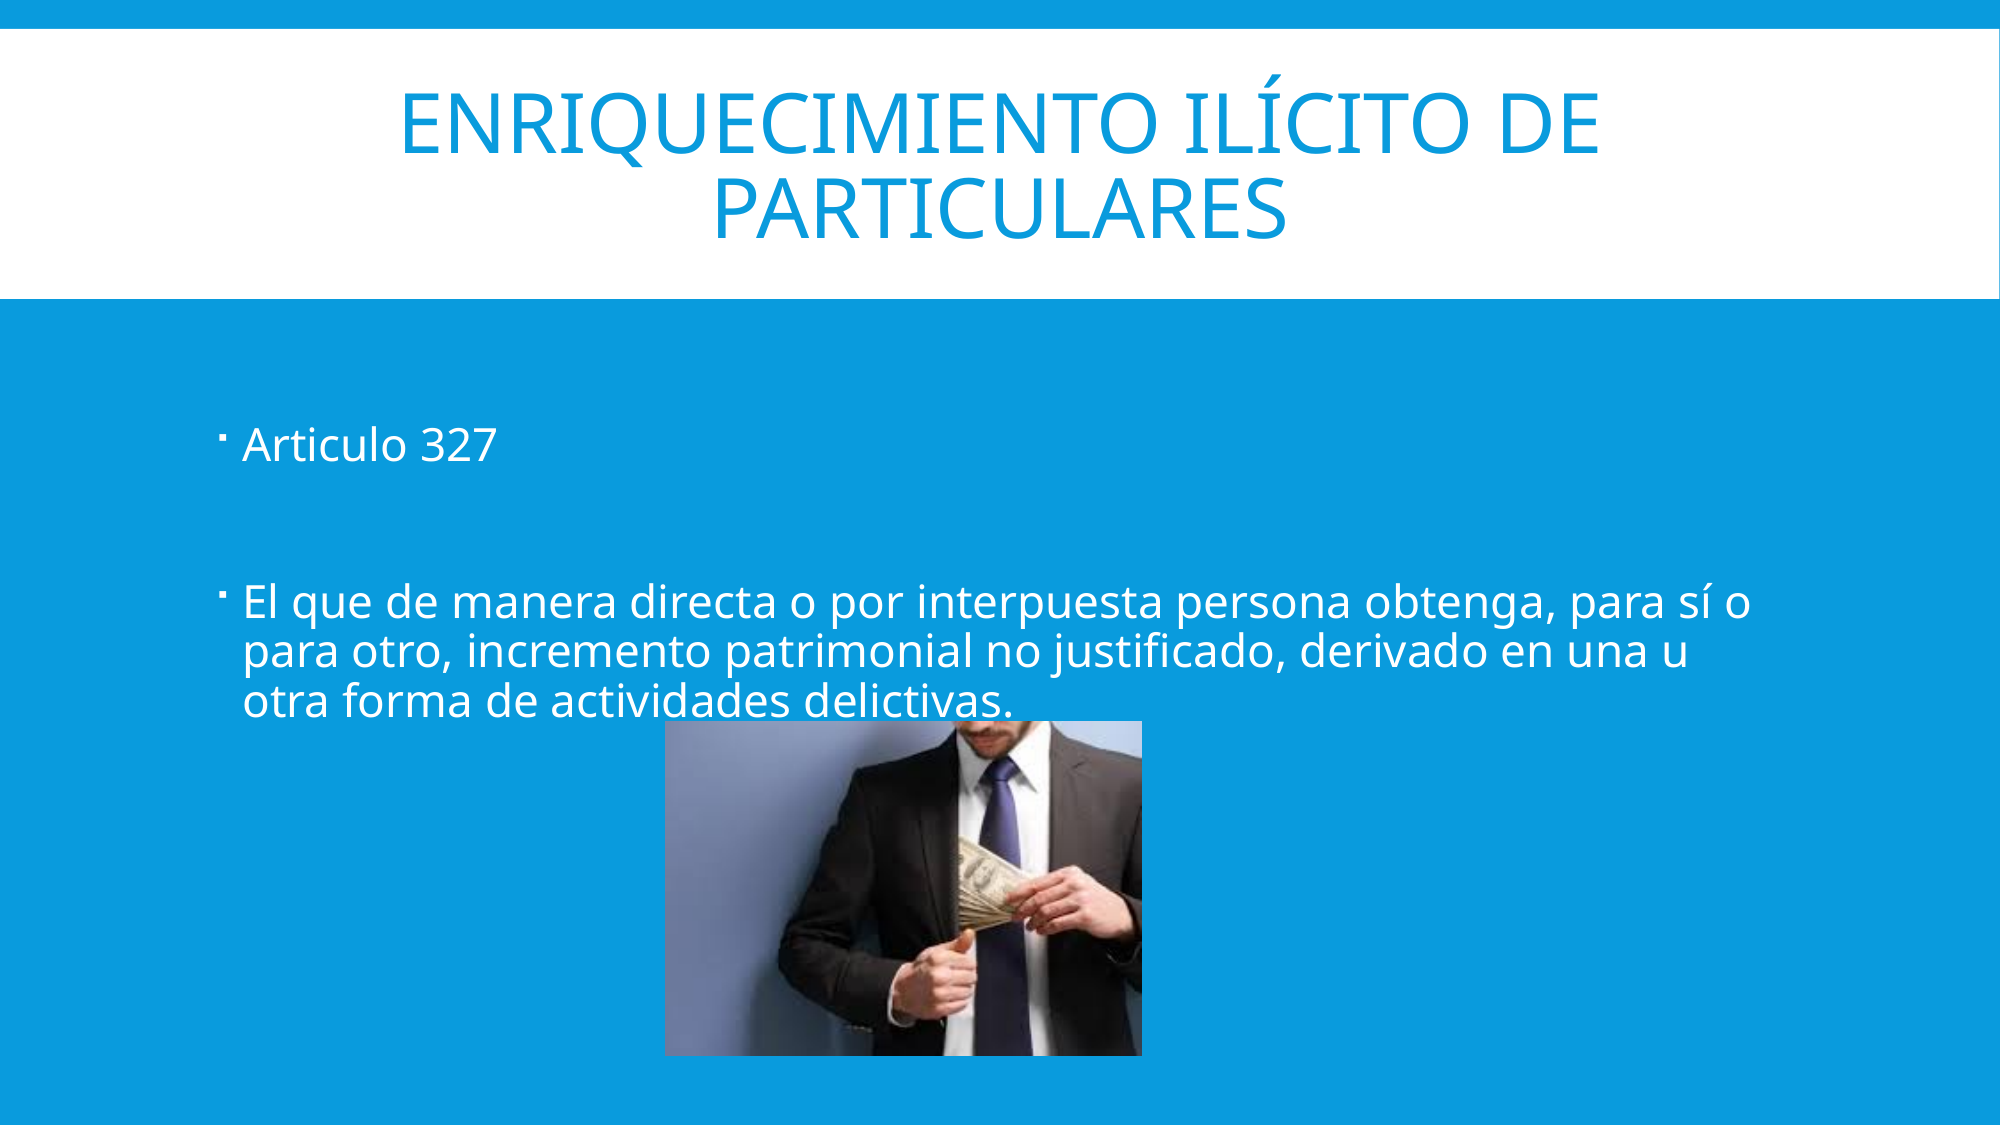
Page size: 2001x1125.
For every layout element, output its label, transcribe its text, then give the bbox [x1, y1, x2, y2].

picture [666, 722, 1141, 1055]
title Enriquecimiento ilícito de particulares [197, 46, 1803, 294]
list Articulo 327 El que de manera directa o por interpuesta persona obtenga, para sí o para otro, incremento patrimonial no justificado, derivado en una u otra forma de actividades delictivas. [197, 329, 1803, 1021]
